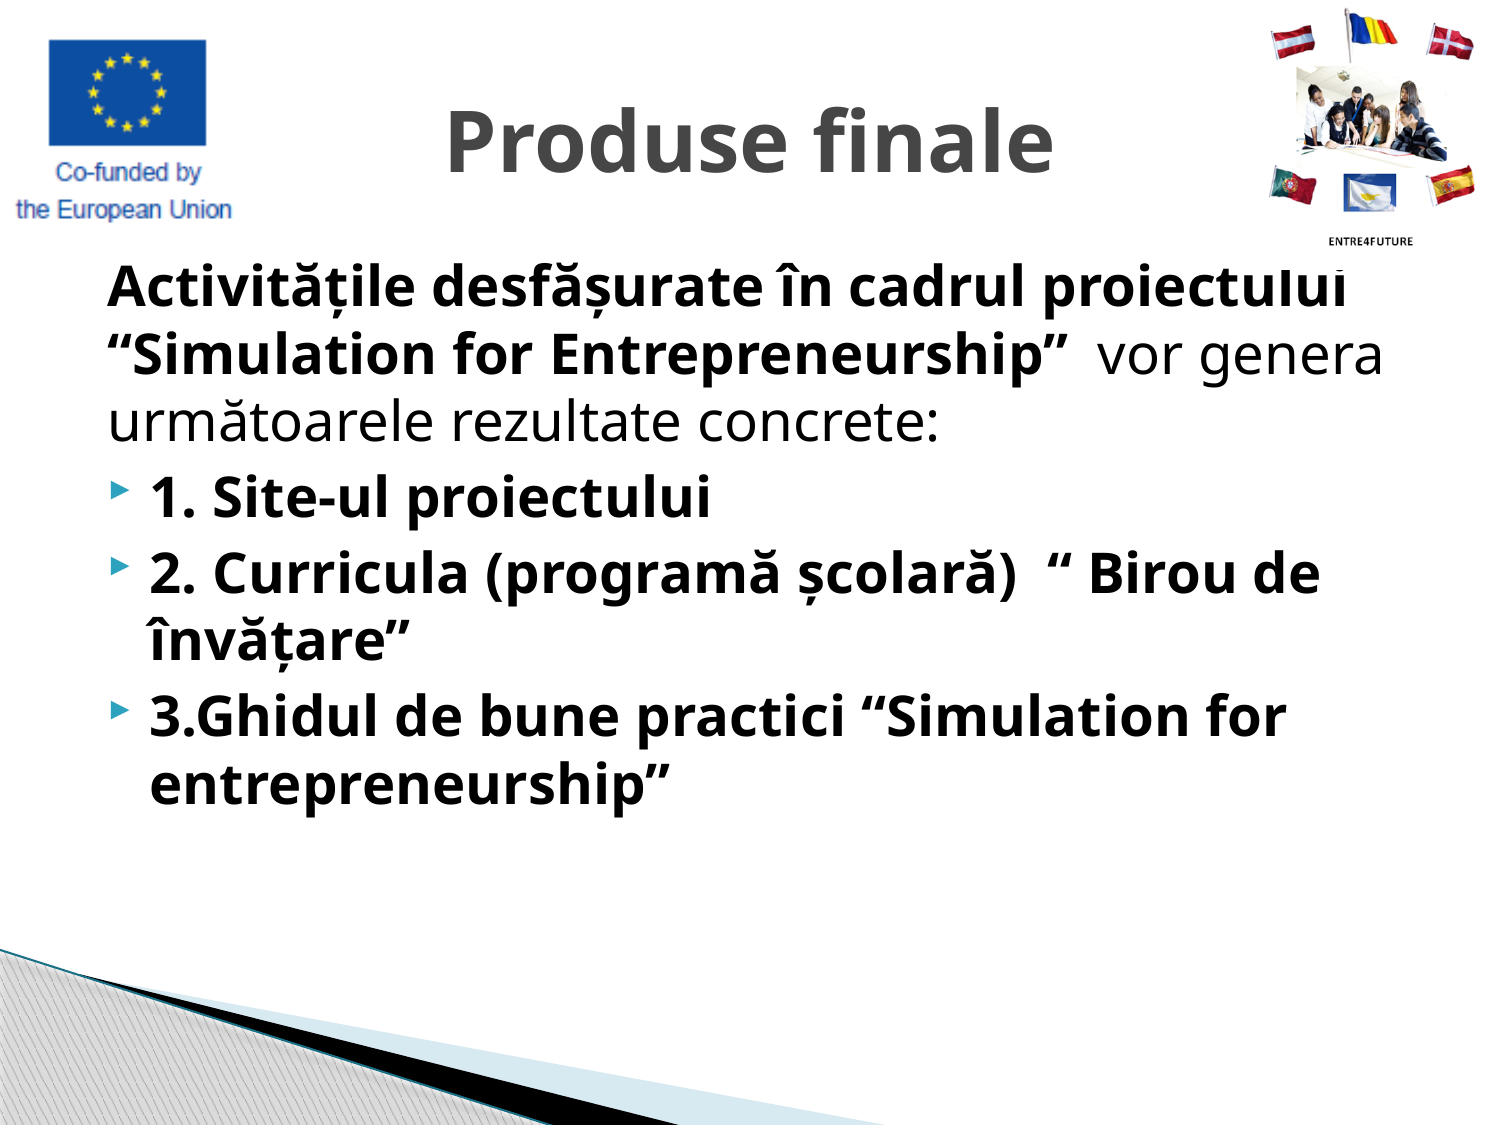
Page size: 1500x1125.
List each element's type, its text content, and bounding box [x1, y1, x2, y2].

picture [0, 0, 253, 251]
title Produse finale [258, 45, 1246, 233]
list Activitățile desfășurate în cadrul proiectului “Simulation for Entrepreneurship” vor genera următoarele rezultate concrete: 1. Site-ul proiectului 2. Curricula (programă școlară) “ Birou de învățare” 3.Ghidul de bune practici “Simulation for entrepreneurship” [75, 243, 1425, 986]
picture [1252, 0, 1500, 270]
